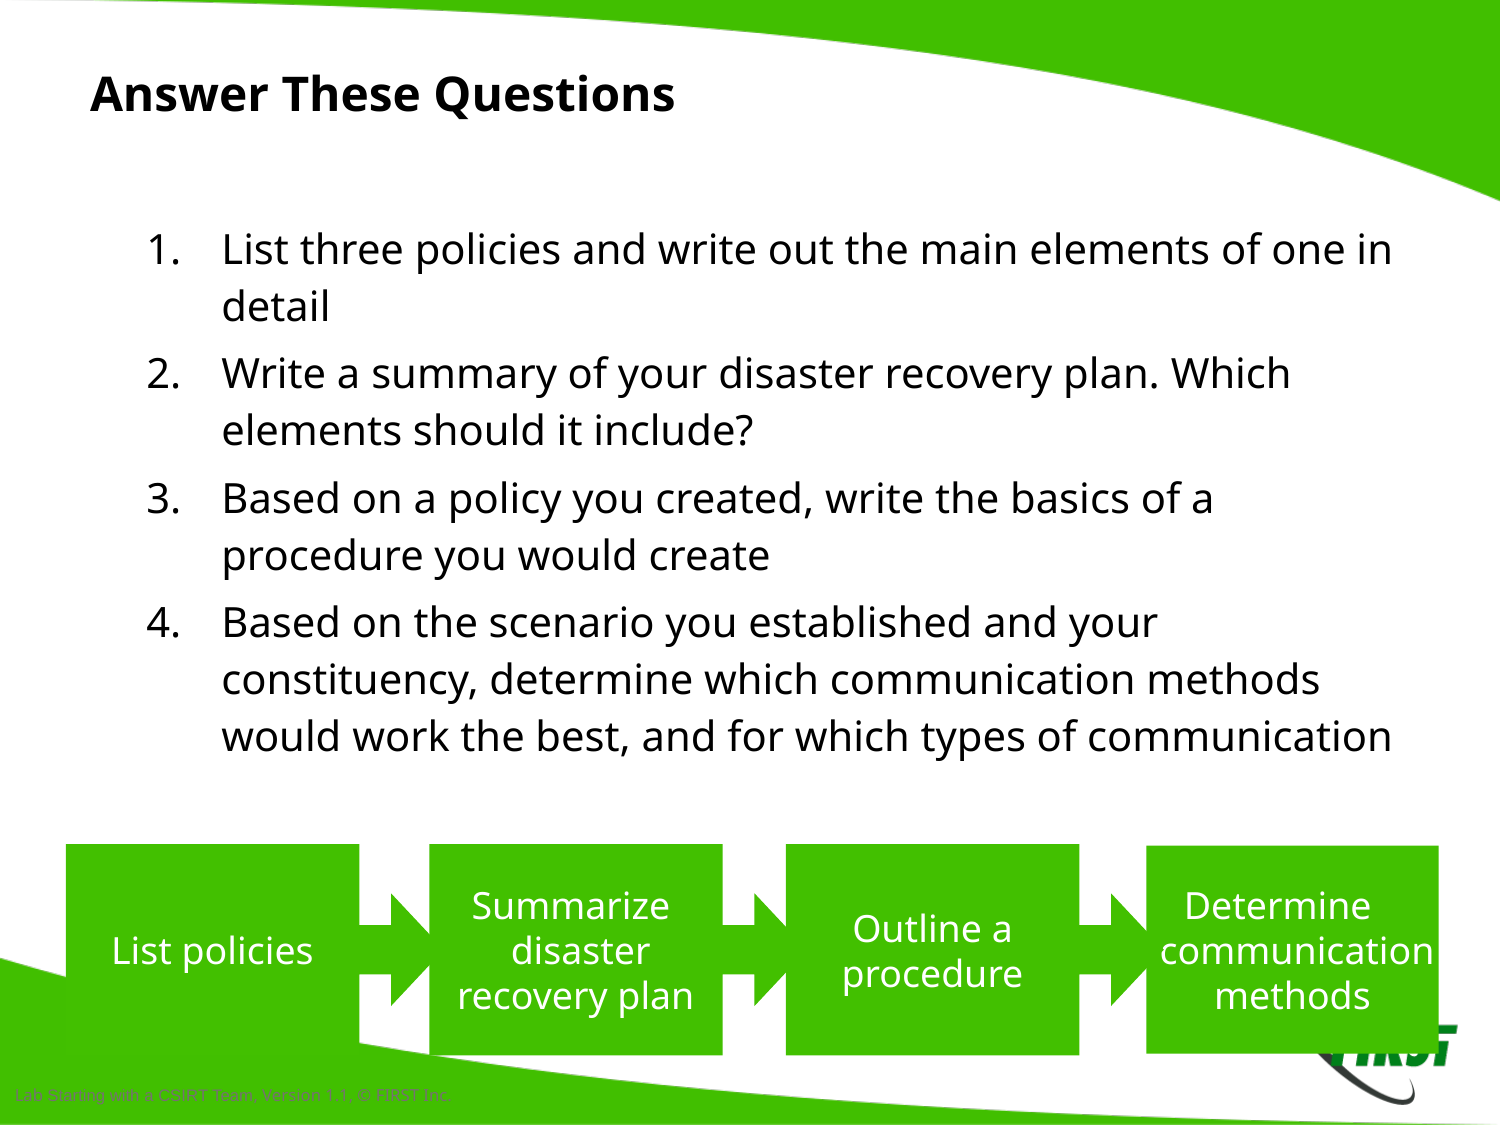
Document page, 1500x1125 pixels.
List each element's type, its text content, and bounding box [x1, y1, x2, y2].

list List three policies and write out the main elements of one in detail Write a summary of your disaster recovery plan. Which elements should it include? Based on a policy you created, write the basics of a procedure you would create Based on the scenario you established and your constituency, determine which communication methods would work the best, and for which types of communication [75, 208, 1430, 915]
title Answer These Questions [75, 62, 1425, 130]
picture [0, 0, 1500, 1125]
text_box Summarize disaster recovery plan [428, 915, 809, 1057]
text_box List policies [64, 842, 446, 1057]
text_box Outline a procedure [784, 915, 1166, 1057]
text_box Determine communication methods [1145, 845, 1440, 1055]
